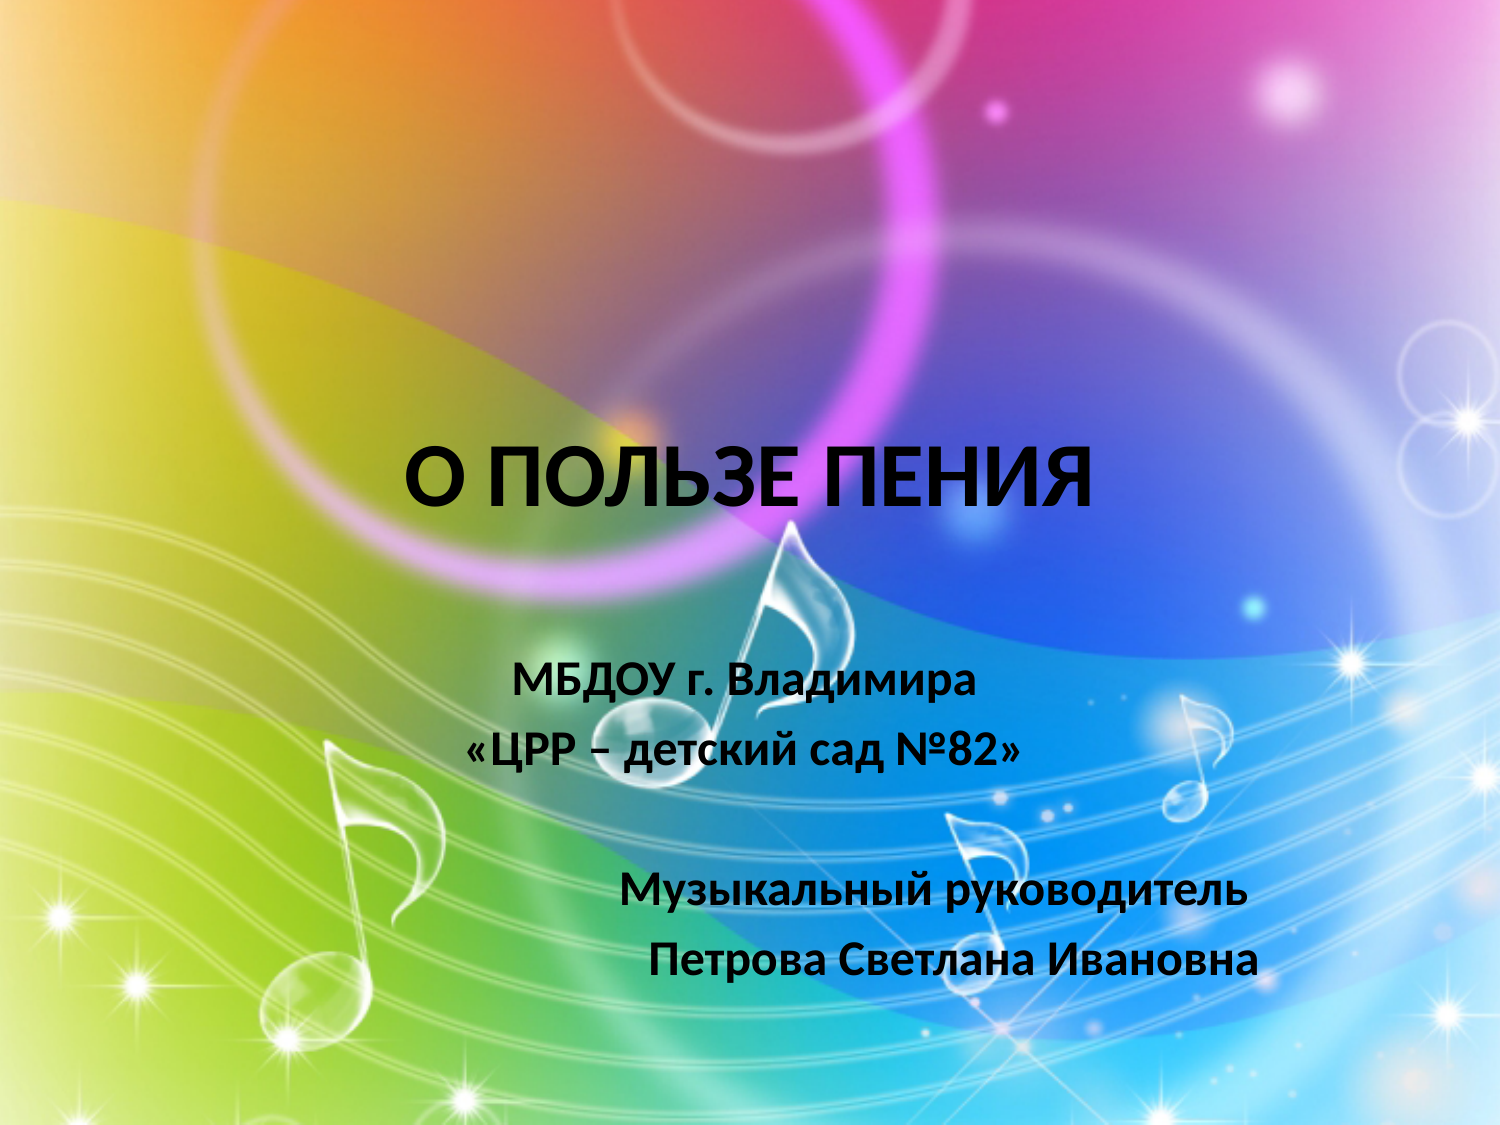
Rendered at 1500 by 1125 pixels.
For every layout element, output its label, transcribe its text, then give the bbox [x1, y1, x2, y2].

title О ПОЛЬЗЕ ПЕНИЯ [112, 349, 1388, 591]
picture [0, 0, 1500, 1125]
subtitle МБДОУ г. Владимира «ЦРР – детский сад №82» Музыкальный руководитель Петрова Светлана Ивановна [225, 637, 1275, 925]
